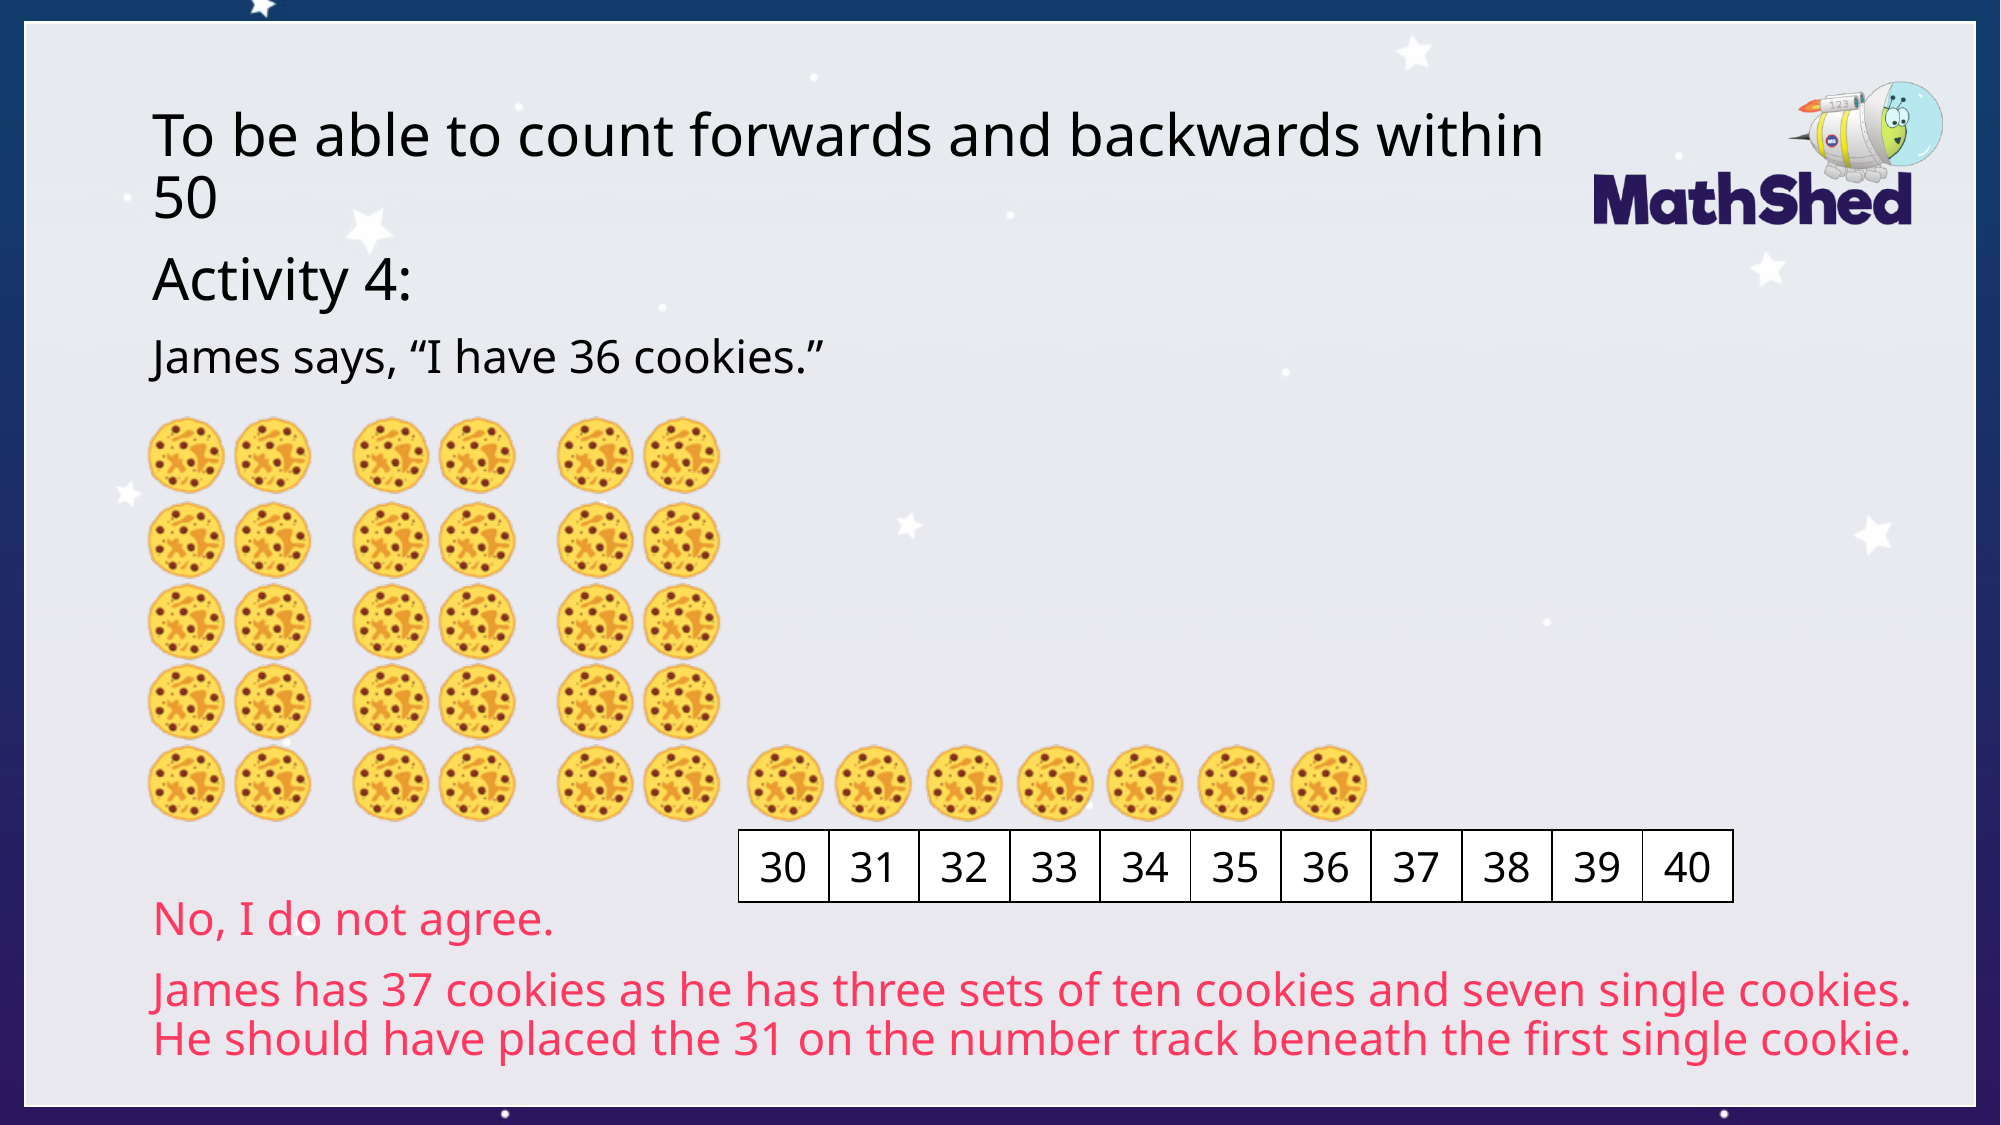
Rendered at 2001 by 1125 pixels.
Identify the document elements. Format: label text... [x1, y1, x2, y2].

table_header 30 [739, 849, 828, 901]
table_header 31 [830, 849, 918, 901]
table_header 38 [1463, 831, 1551, 901]
table_header 32 [920, 849, 1009, 901]
list Activity 4: James says, “I have 36 cookies.” No, I do not agree. James has 37 cookies as he has three sets of ten cookies and seven single cookies. He should have placed the 31 on the number track beneath the first single cookie. [137, 242, 1947, 957]
table_header 37 [1372, 831, 1461, 901]
picture [0, 0, 2001, 1125]
table_header 35 [1191, 849, 1280, 901]
table_header 36 [1282, 849, 1370, 901]
table_header 33 [1011, 849, 1099, 901]
title To be able to count forwards and backwards within 50 [137, 59, 1578, 242]
table_header 34 [1101, 849, 1190, 901]
table_header 40 [1643, 831, 1732, 901]
table_header 39 [1553, 831, 1642, 901]
